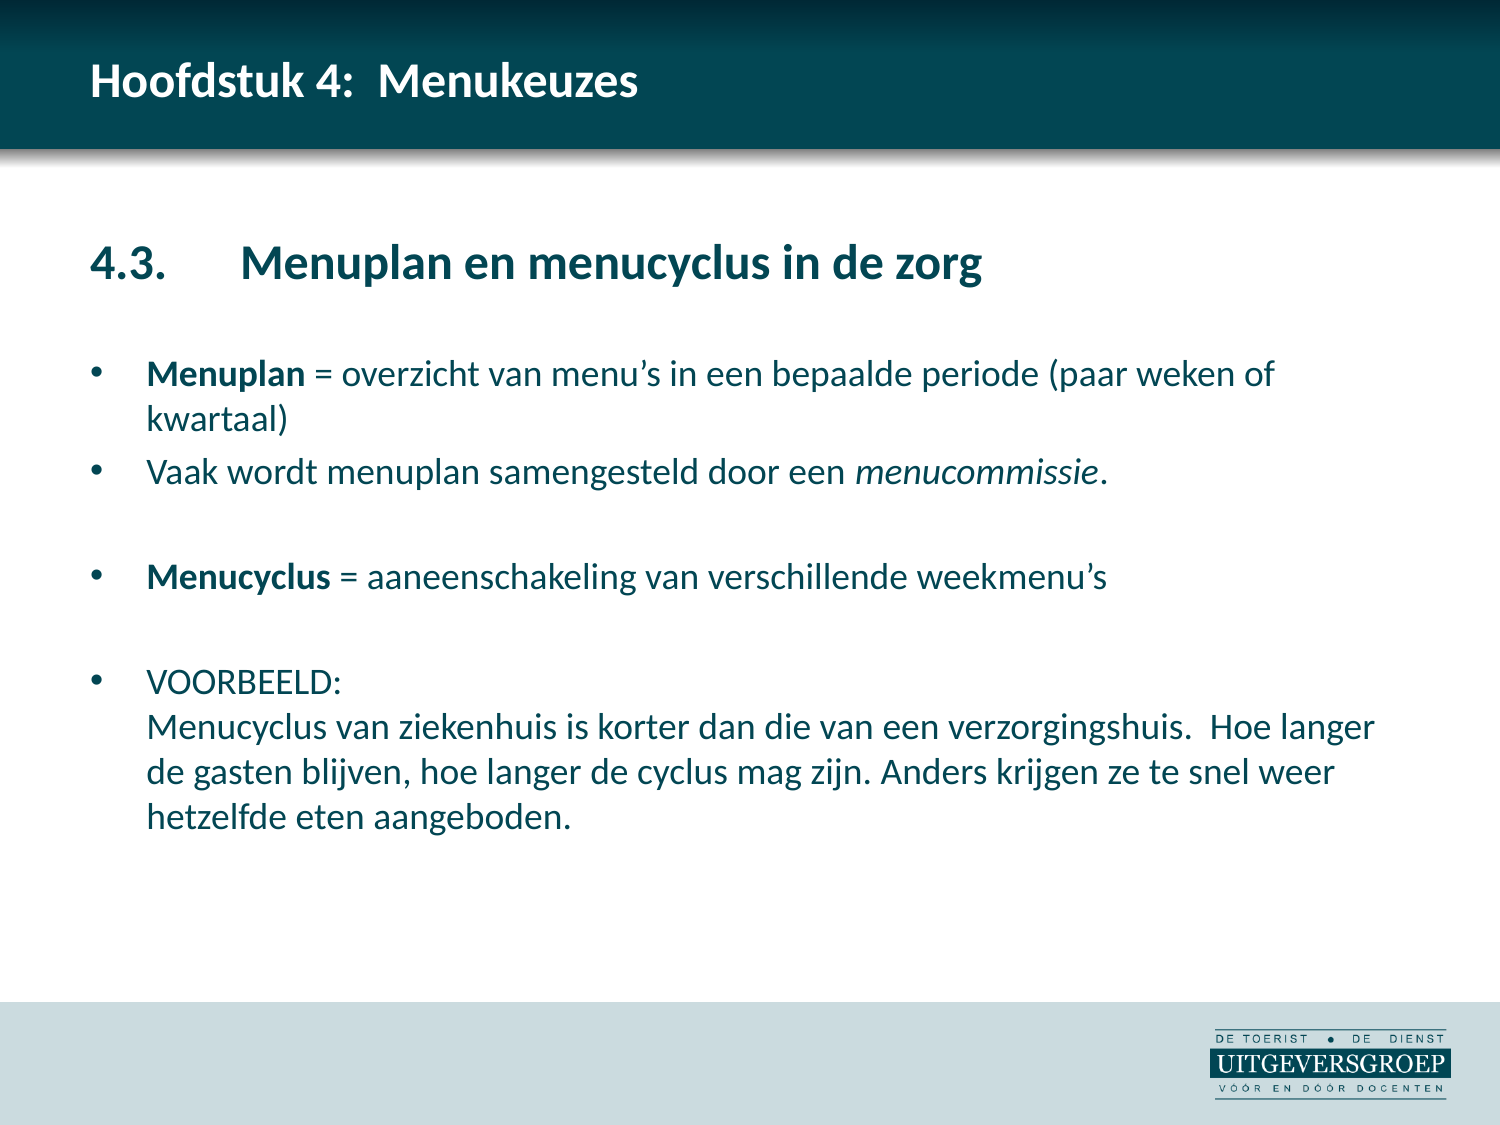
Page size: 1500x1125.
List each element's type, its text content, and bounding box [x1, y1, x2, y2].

title Hoofdstuk 4: Menukeuzes [75, 0, 1425, 172]
picture [1210, 1021, 1451, 1106]
list 4.3. Menuplan en menucyclus in de zorg Menuplan = overzicht van menu’s in een bepaalde periode (paar weken of kwartaal) Vaak wordt menuplan samengesteld door een menucommissie. Menucyclus = aaneenschakeling van verschillende weekmenu’s VOORBEELD: Menucyclus van ziekenhuis is korter dan die van een verzorgingshuis. Hoe langer de gasten blijven, hoe langer de cyclus mag zijn. Anders krijgen ze te snel weer hetzelfde eten aangeboden. [75, 221, 1425, 965]
